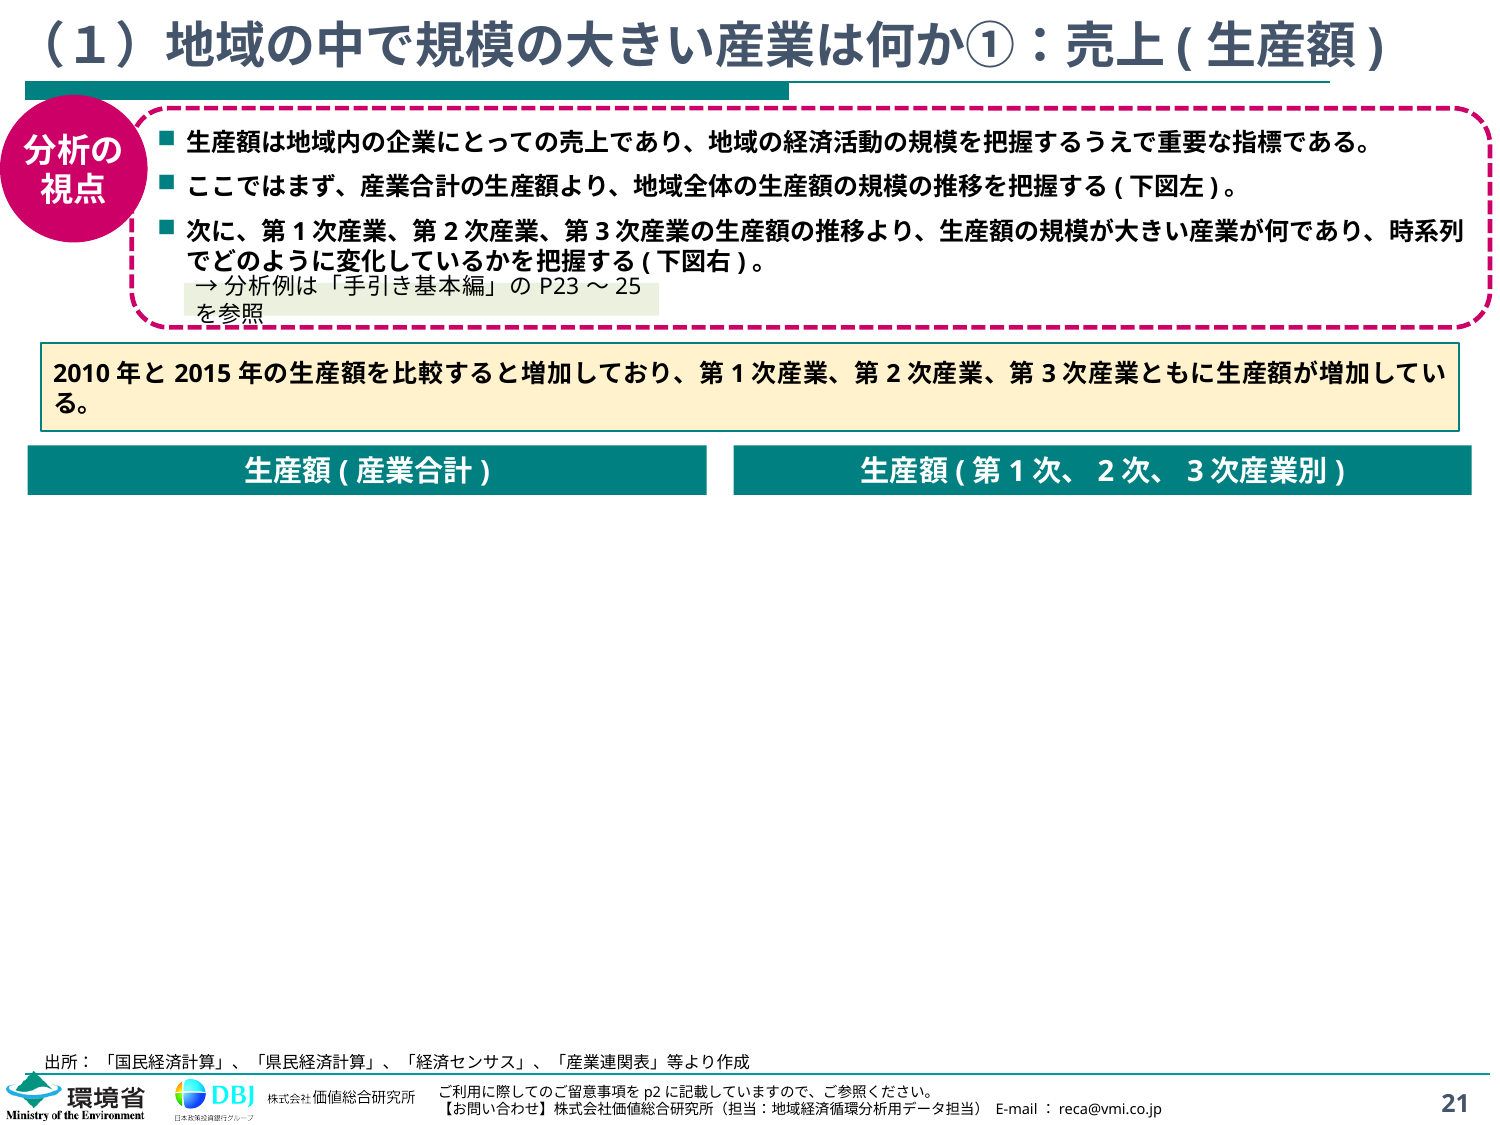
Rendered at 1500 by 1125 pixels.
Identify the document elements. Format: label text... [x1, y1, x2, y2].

text_box →分析例は「手引き基本編」のP23～25を参照 [183, 282, 659, 316]
text_box 生産額(産業合計) [27, 445, 707, 495]
picture [171, 1079, 419, 1125]
text_box 生産額(第1次、2次、3次産業別) [733, 445, 1472, 495]
picture [2, 1071, 148, 1125]
text_box 分析の 視点 [0, 94, 148, 243]
text_box 出所： 「国民経済計算」、「県民経済計算」、「経済センサス」、「産業連関表」等より作成 [29, 1044, 822, 1079]
slide_number 21 [1411, 1079, 1500, 1122]
text_box 2010年と2015年の生産額を比較すると増加しており、第1次産業、第2次産業、第3次産業ともに生産額が増加している。 [41, 342, 1459, 432]
title （１）地域の中で規模の大きい産業は何か①：売上(生産額) [0, 0, 1500, 82]
text_box 生産額は地域内の企業にとっての売上であり、地域の経済活動の規模を把握するうえで重要な指標である。 ここではまず、産業合計の生産額より、地域全体の生産額の規模の推移を把握する(下図左)。 次に、第1次産業、第2次産業、第3次産業の生産額の推移より、生産額の規模が大きい産業が何であり、時系列でどのように変化しているかを把握する(下図右)。 [131, 108, 1491, 328]
